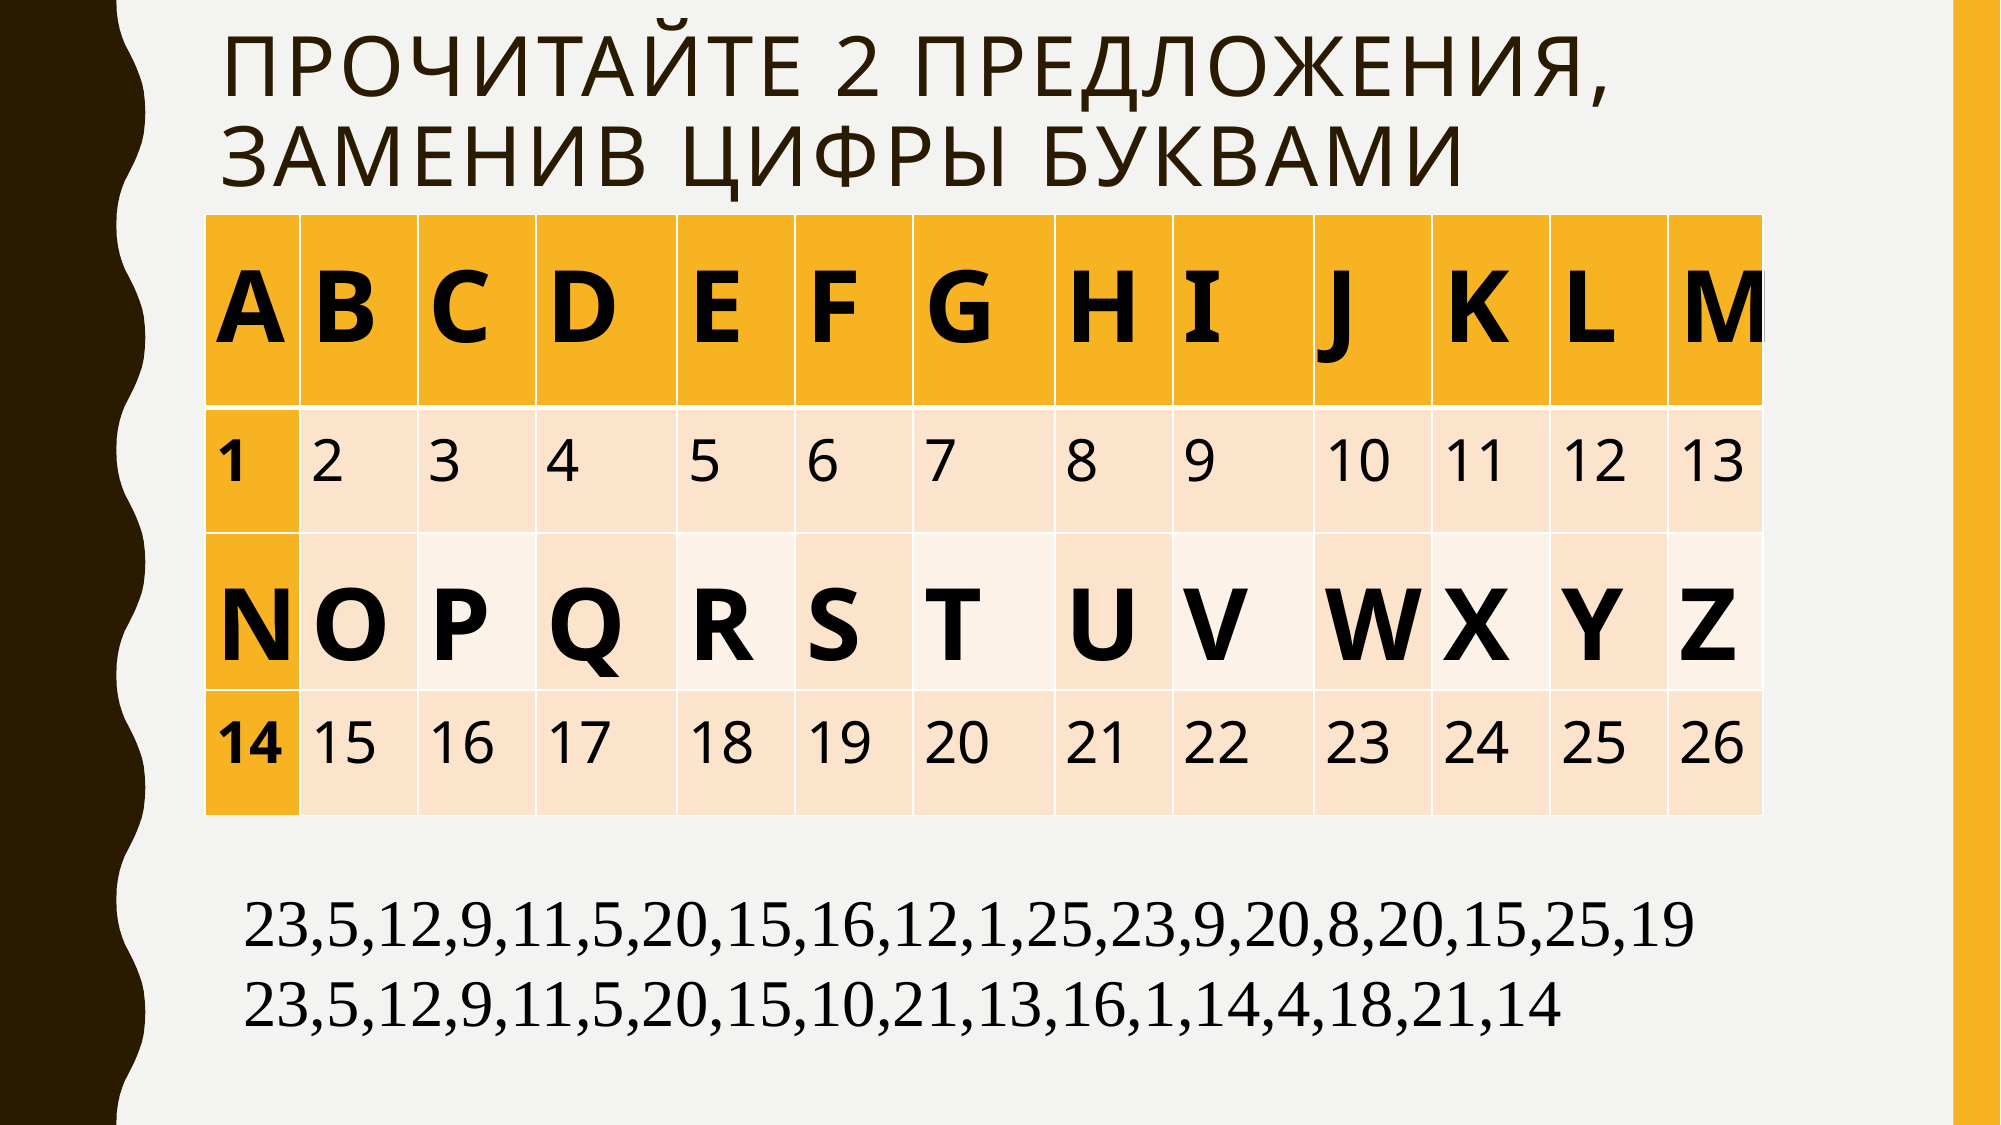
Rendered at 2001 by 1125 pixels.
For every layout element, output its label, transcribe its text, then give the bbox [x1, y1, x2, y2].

table_cell 23 [1315, 691, 1431, 815]
table_cell 5 [678, 410, 794, 532]
table_cell O [301, 534, 417, 689]
text_box 23,5,12,9,11,5,20,15,16,12,1,25,23,9,20,8,20,15,25,19 23,5,12,9,11,5,20,15,10,21,13,16,1,14,4,18,21,14 [228, 872, 1763, 1047]
table_cell 25 [1551, 691, 1667, 815]
table_cell Y [1551, 534, 1667, 689]
table_cell U [1056, 534, 1172, 689]
table_cell 2 [301, 410, 417, 532]
title Прочитайте 2 предложения, заменив цифры буквами алфавита (3-4 кл) [205, 16, 1875, 187]
table_cell 24 [1433, 691, 1549, 815]
table_cell 20 [914, 691, 1054, 815]
table_header B [301, 215, 417, 405]
table_header K [1433, 215, 1549, 405]
table_cell 4 [537, 410, 676, 532]
table_cell 18 [678, 691, 794, 815]
table_cell 19 [796, 691, 912, 815]
table_cell 21 [1056, 691, 1172, 815]
table_cell 9 [1174, 410, 1313, 532]
table_cell 26 [1669, 691, 1762, 815]
table_header D [537, 215, 676, 405]
table_cell 16 [419, 691, 535, 815]
table_cell 8 [1056, 410, 1172, 532]
table_header L [1551, 215, 1667, 405]
table_header H [1056, 215, 1172, 405]
table_cell 12 [1551, 410, 1667, 532]
table_cell 1 [206, 410, 299, 532]
table_cell R [678, 534, 794, 689]
table_header J [1315, 215, 1431, 405]
table_cell 22 [1174, 691, 1313, 815]
table_cell V [1174, 534, 1313, 689]
table_cell 15 [301, 691, 417, 815]
table_cell W [1315, 534, 1431, 689]
table_cell 17 [537, 691, 676, 815]
table_header G [914, 215, 1054, 405]
table_header E [678, 215, 794, 405]
table_cell 6 [796, 410, 912, 532]
table_cell T [914, 534, 1054, 689]
table_cell S [796, 534, 912, 689]
table_header A [206, 215, 299, 405]
table_cell Q [537, 534, 676, 689]
table_header I [1174, 215, 1313, 405]
table_header M [1669, 215, 1762, 405]
table_cell 11 [1433, 410, 1549, 532]
table_cell 13 [1669, 410, 1762, 532]
table_cell 10 [1315, 410, 1431, 532]
table_cell 3 [419, 410, 535, 532]
table_cell 14 [206, 691, 299, 815]
table_cell 7 [914, 410, 1054, 532]
table_cell Z [1669, 534, 1762, 689]
table_cell N [206, 534, 299, 689]
table_header C [419, 215, 535, 405]
table_cell X [1433, 534, 1549, 689]
table_header F [796, 215, 912, 405]
table_cell P [419, 534, 535, 689]
